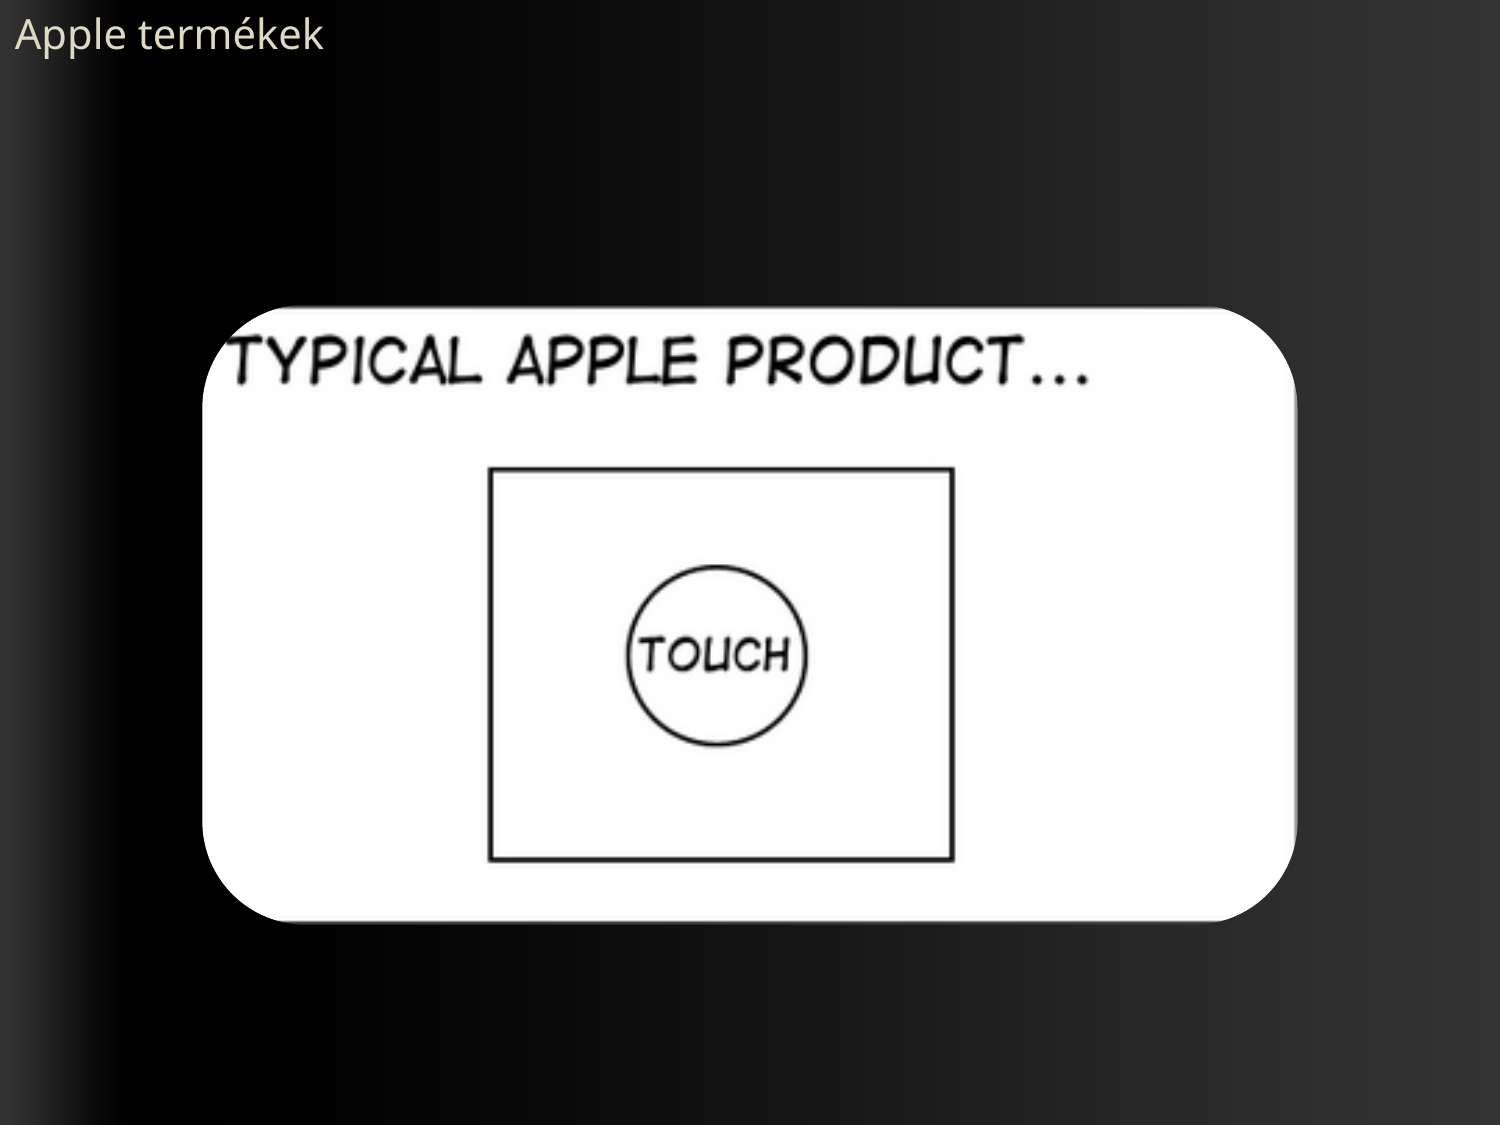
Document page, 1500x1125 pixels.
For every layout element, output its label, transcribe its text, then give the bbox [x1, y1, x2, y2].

picture [0, 65, 1500, 1125]
text_box Apple termékek [0, 0, 1500, 65]
